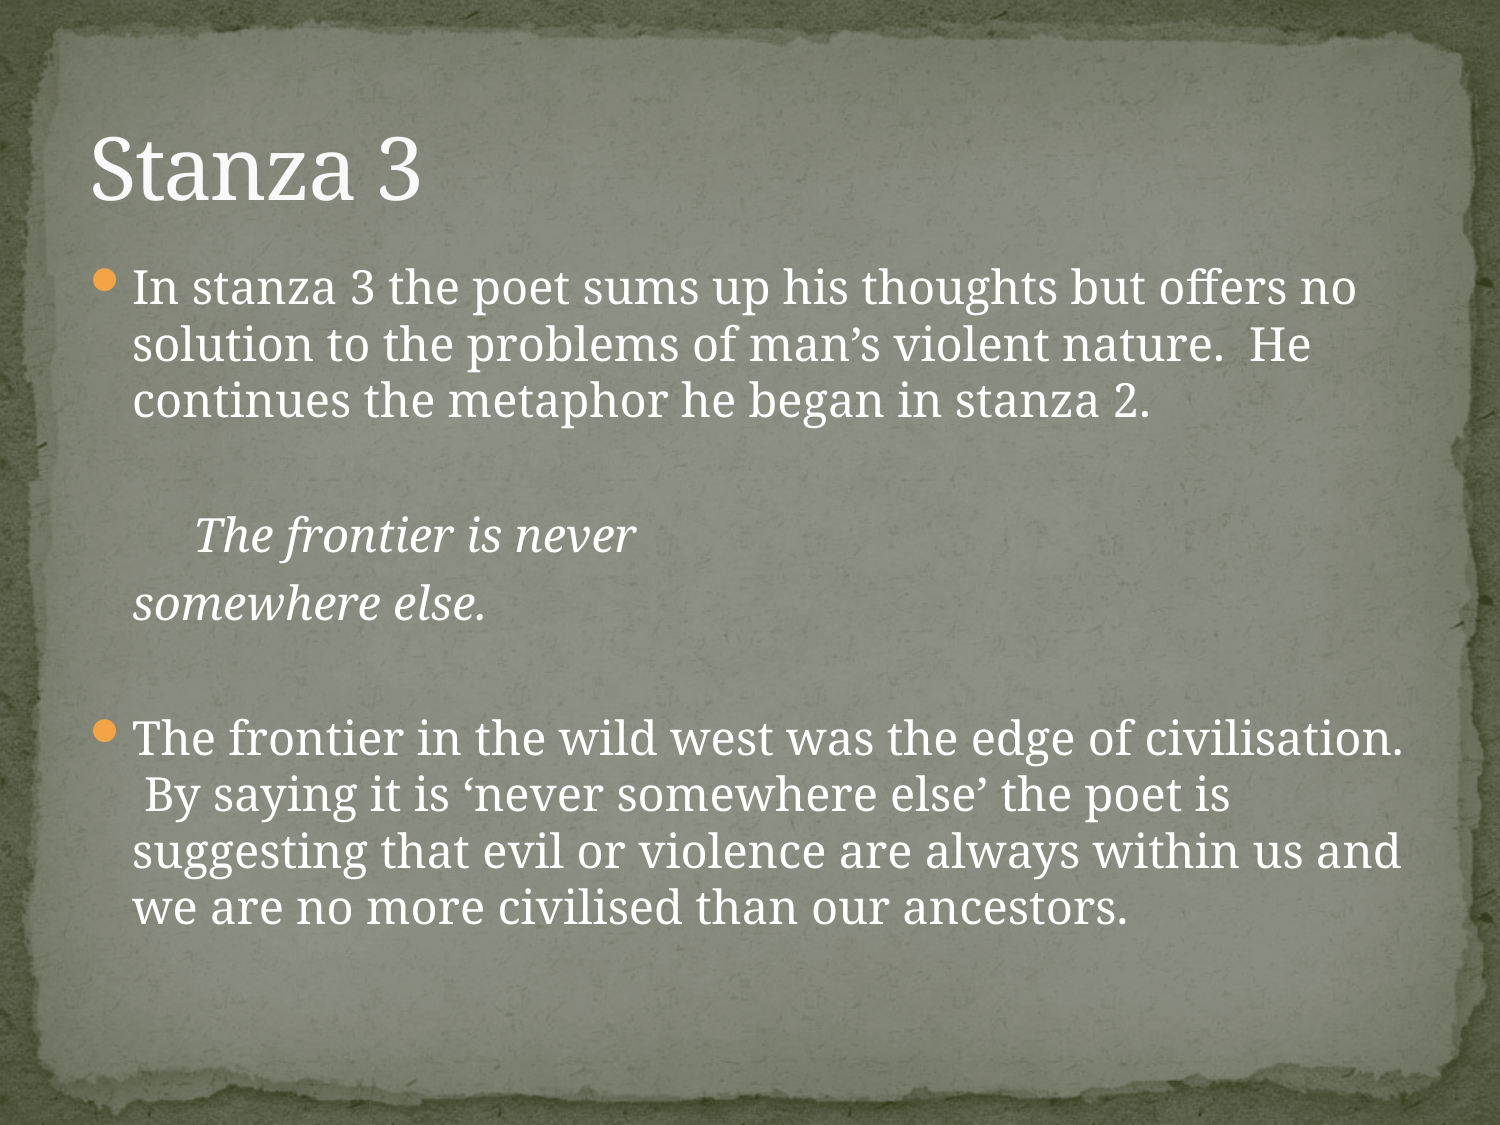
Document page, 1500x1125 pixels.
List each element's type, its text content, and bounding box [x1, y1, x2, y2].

list In stanza 3 the poet sums up his thoughts but offers no solution to the problems of man’s violent nature. He continues the metaphor he began in stanza 2. The frontier is never somewhere else. The frontier in the wild west was the edge of civilisation. By saying it is ‘never somewhere else’ the poet is suggesting that evil or violence are always within us and we are no more civilised than our ancestors. [75, 249, 1425, 1000]
title Stanza 3 [74, 24, 1425, 225]
